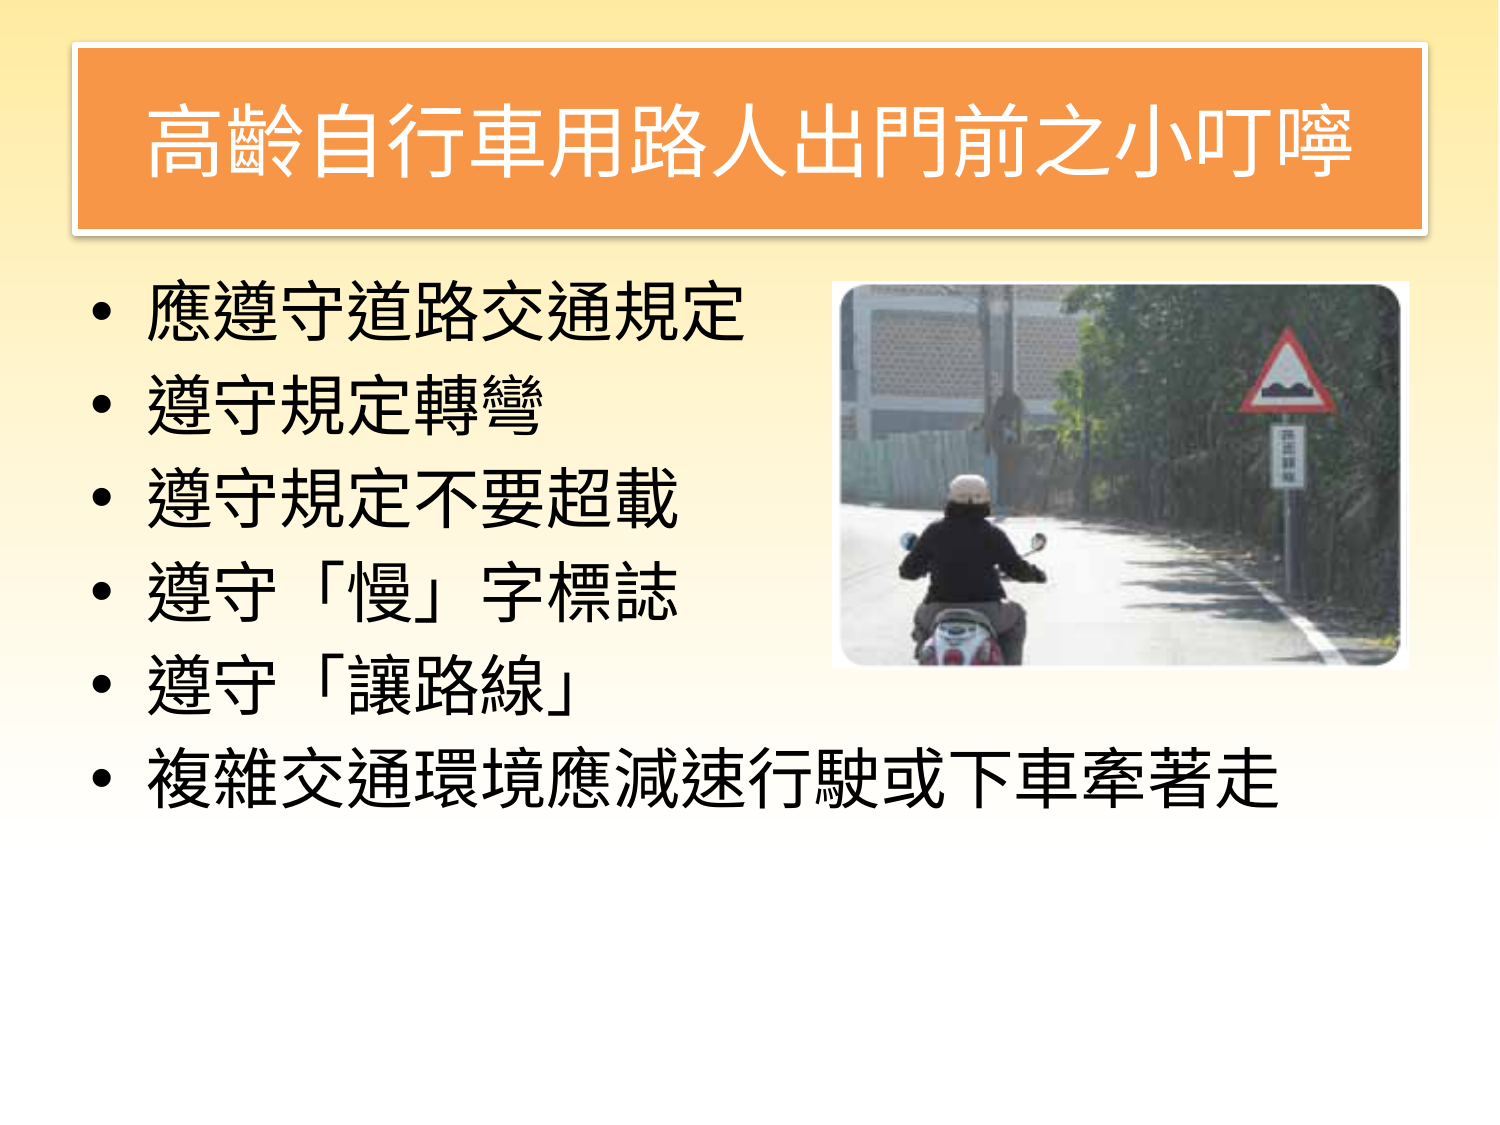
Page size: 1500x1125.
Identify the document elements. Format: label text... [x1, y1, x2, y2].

picture [0, 0, 1500, 1125]
title 高齡自行車用路人出門前之小叮嚀 [72, 42, 1428, 236]
list 應遵守道路交通規定 遵守規定轉彎 遵守規定不要超載 遵守「慢」字標誌 遵守「讓路線」 複雜交通環境應減速行駛或下車牽著走 [75, 262, 1425, 1079]
